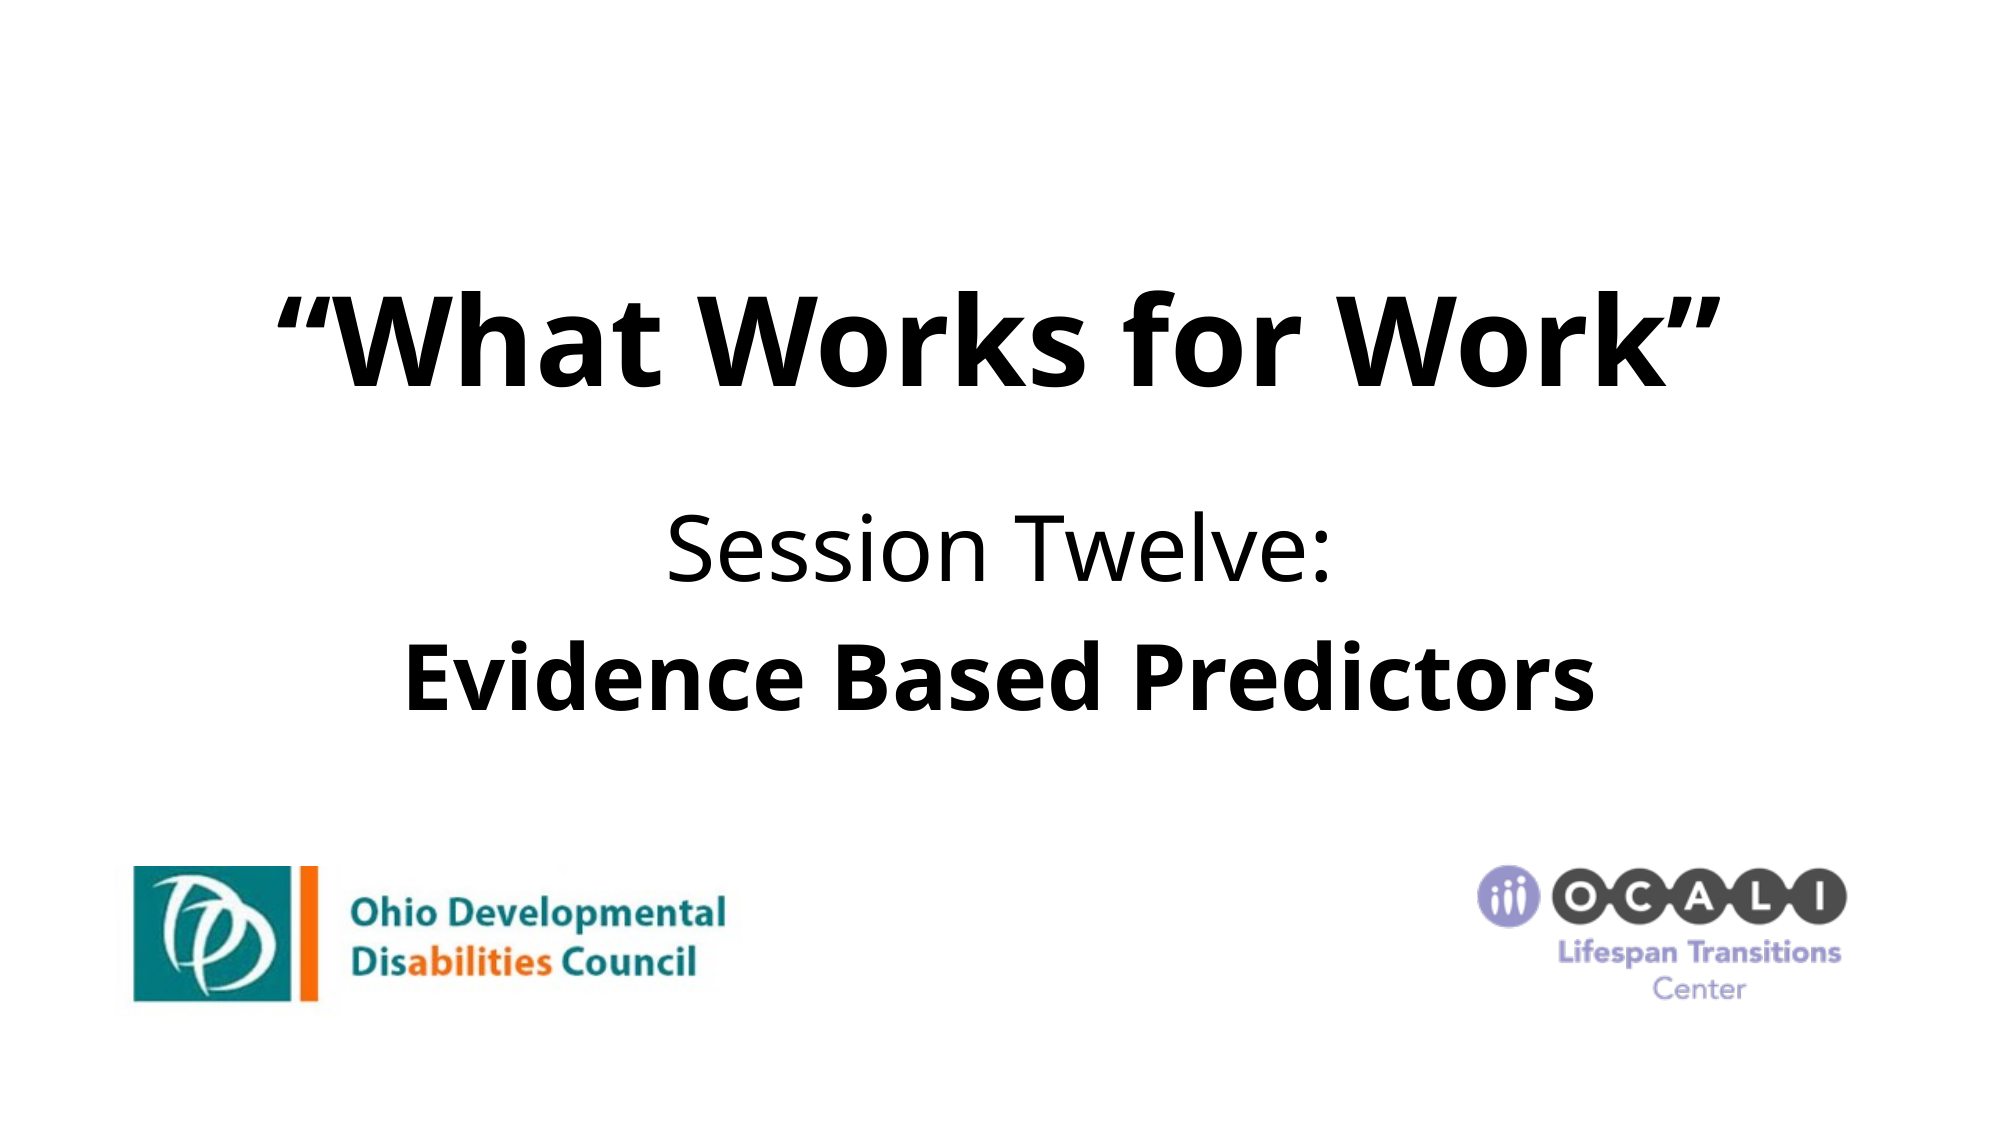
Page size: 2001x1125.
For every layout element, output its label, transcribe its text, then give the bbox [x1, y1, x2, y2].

picture [115, 866, 797, 1018]
subtitle Session Twelve: Evidence Based Predictors [300, 482, 1700, 770]
picture [1470, 858, 1857, 1008]
title “What Works for Work” [150, 215, 1850, 457]
